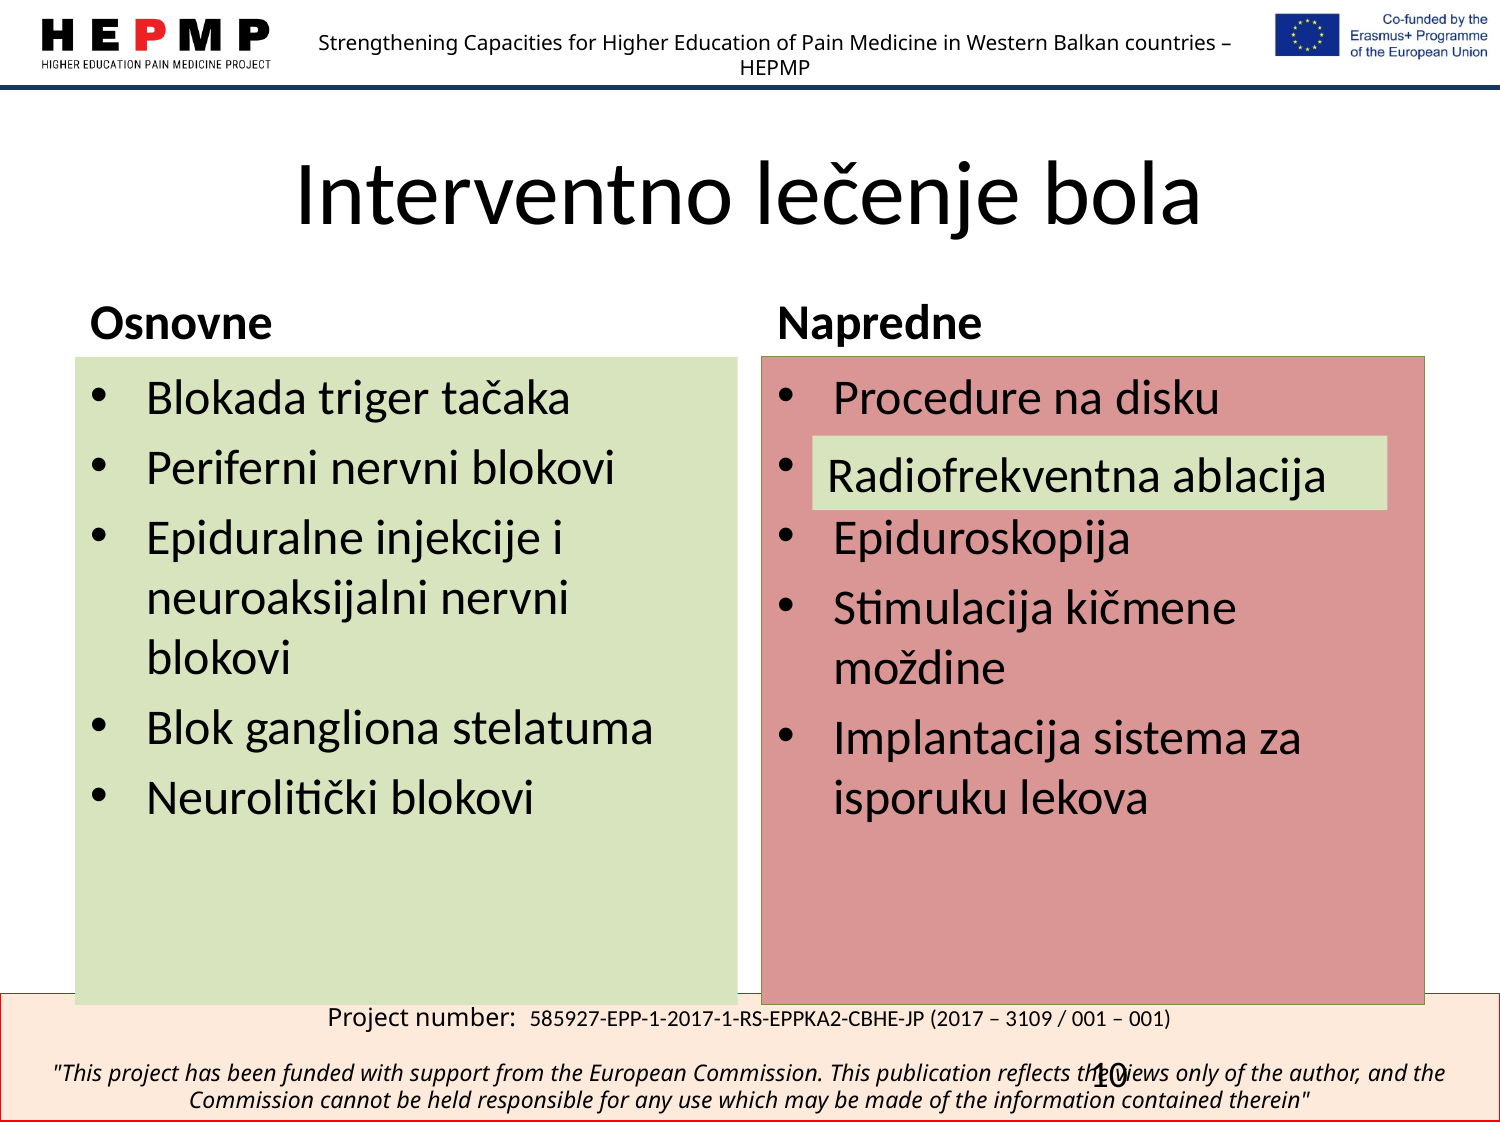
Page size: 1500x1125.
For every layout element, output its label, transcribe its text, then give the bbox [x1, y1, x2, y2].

list Blokada triger tačaka Periferni nervni blokovi Epiduralne injekcije i neuroaksijalni nervni blokovi Blok gangliona stelatuma Neurolitički blokovi [75, 356, 738, 1005]
slide_number 10 [1074, 1042, 1425, 1103]
picture [0, 0, 300, 100]
picture [1262, 1, 1498, 69]
text_box Radiofrekventna ablacija [812, 435, 1388, 511]
title Interventno lečenje bola [75, 125, 1425, 250]
list Osnovne [75, 251, 738, 356]
list Napredne [761, 251, 1425, 356]
list Procedure na disku Radiofrekventna ablacija Epiduroskopija Stimulacija kičmene moždine Implantacija sistema za isporuku lekova [761, 356, 1425, 1005]
